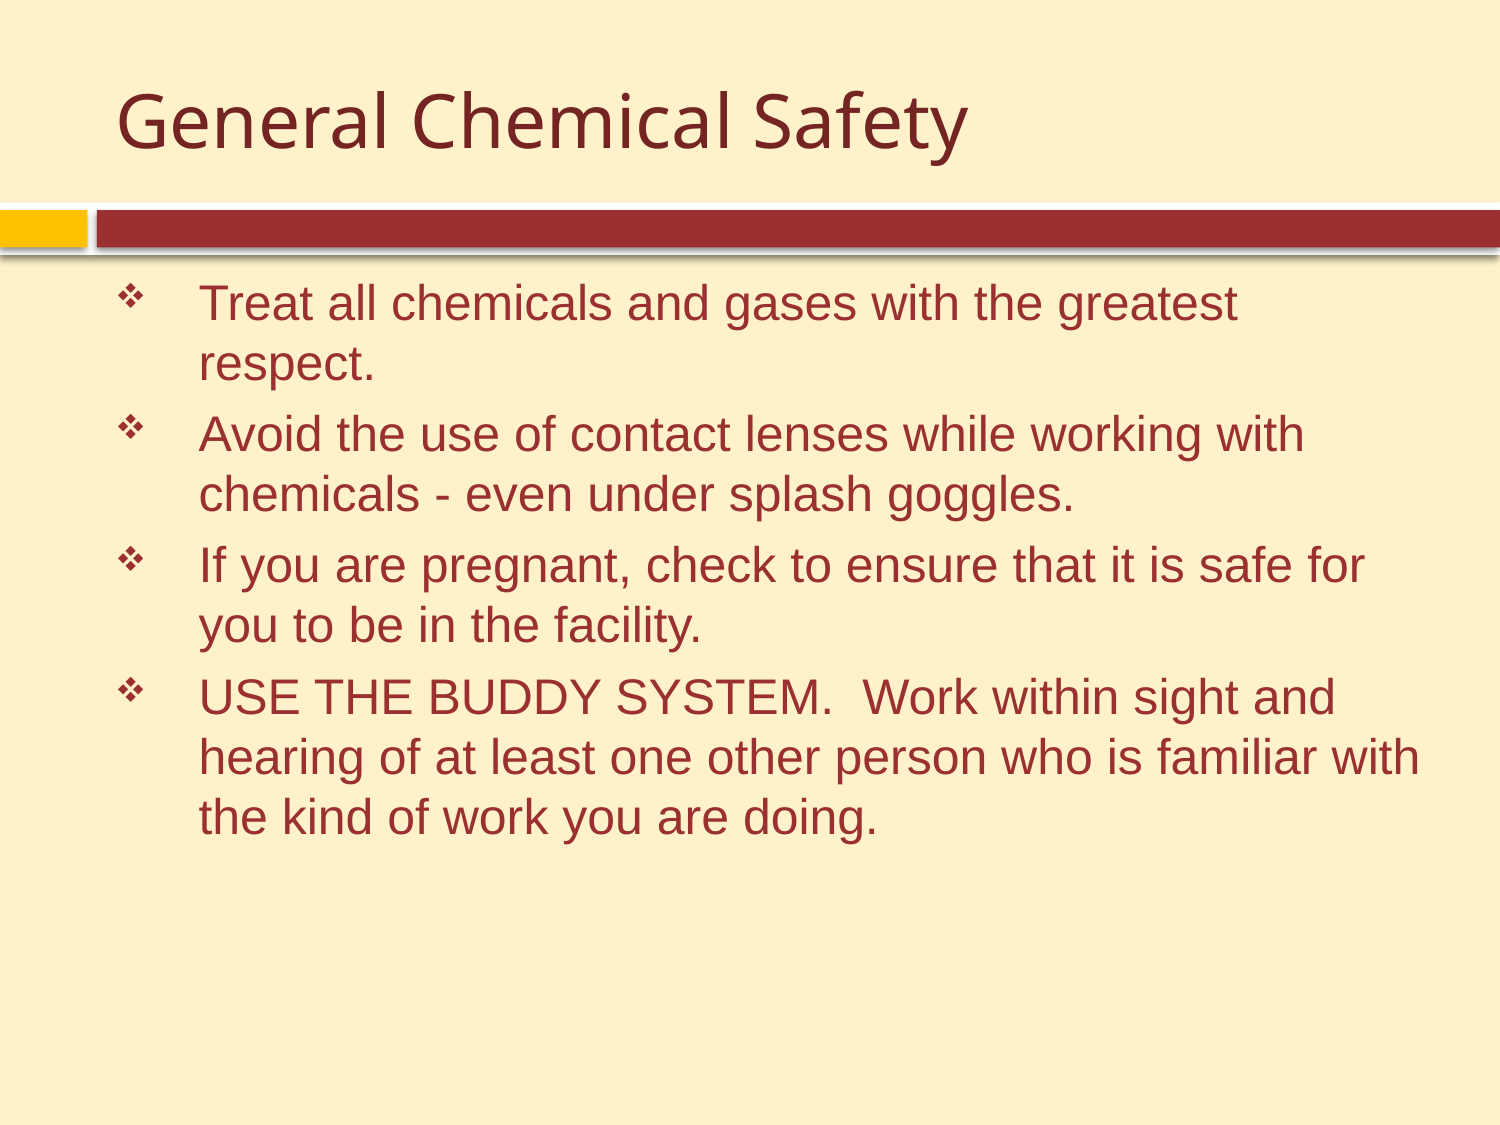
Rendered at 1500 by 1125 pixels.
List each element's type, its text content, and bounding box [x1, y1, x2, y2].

list Treat all chemicals and gases with the greatest respect. Avoid the use of contact lenses while working with chemicals - even under splash goggles. If you are pregnant, check to ensure that it is safe for you to be in the facility. USE THE BUDDY SYSTEM. Work within sight and hearing of at least one other person who is familiar with the kind of work you are doing. [100, 262, 1438, 1000]
title General Chemical Safety [100, 37, 1438, 200]
